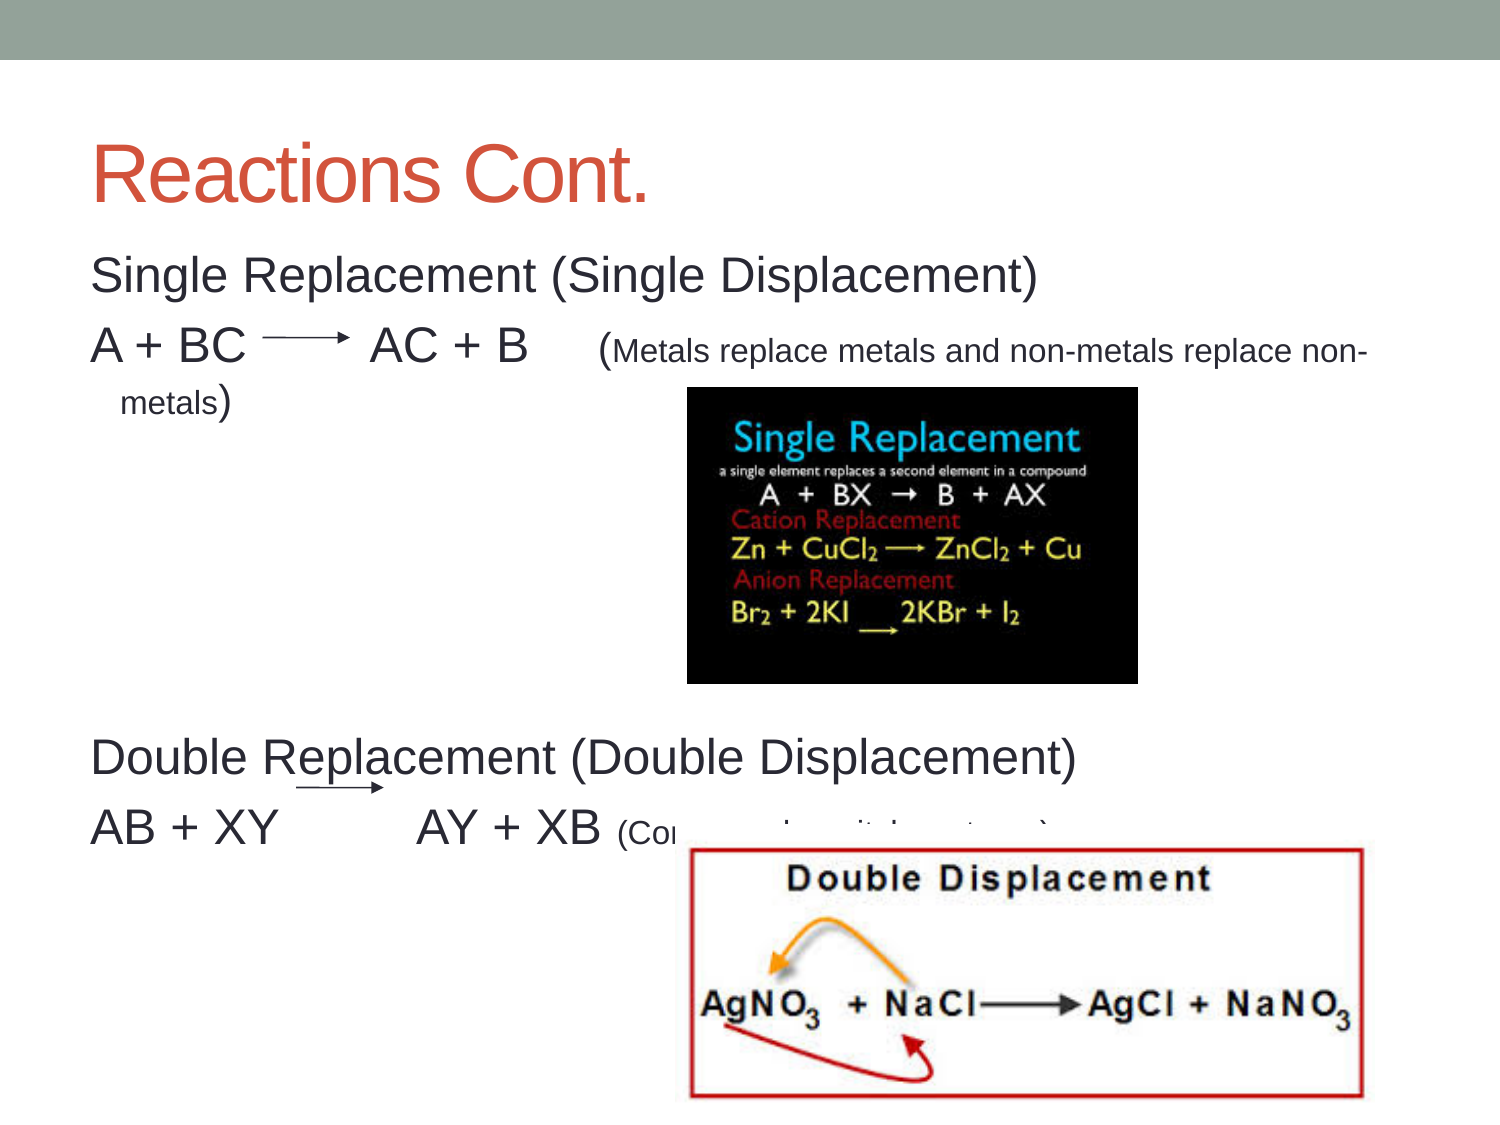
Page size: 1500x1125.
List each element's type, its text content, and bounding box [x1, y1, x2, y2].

title Reactions Cont. [75, 87, 1425, 235]
text_box [296, 781, 384, 794]
text_box [262, 331, 350, 344]
list Single Replacement (Single Displacement) A + BC AC + B (Metals replace metals and non-metals replace non-metals) Double Replacement (Double Displacement) AB + XY AY + XB (Compounds switch partners) [75, 235, 1475, 1036]
picture [674, 824, 1376, 1125]
picture [687, 387, 1138, 684]
